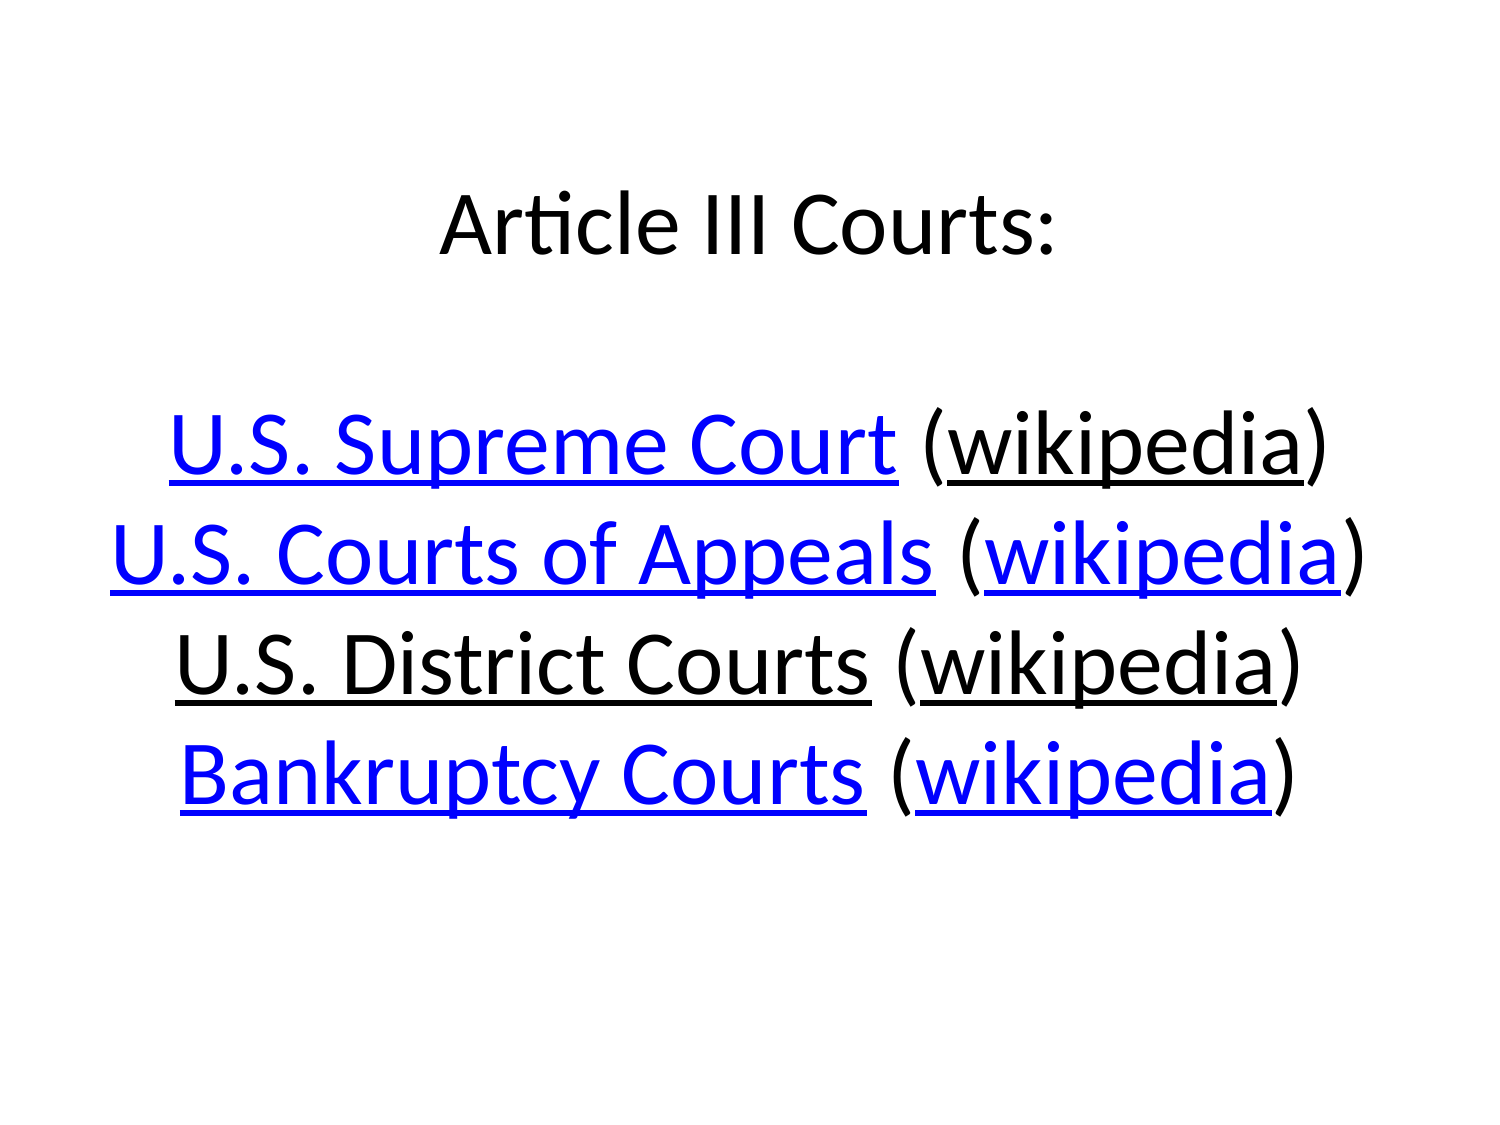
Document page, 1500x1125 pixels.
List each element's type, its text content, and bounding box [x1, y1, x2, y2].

title Article III Courts: U.S. Supreme Court (wikipedia) U.S. Courts of Appeals (wikipedia) U.S. District Courts (wikipedia) Bankruptcy Courts (wikipedia) [74, 44, 1426, 1051]
